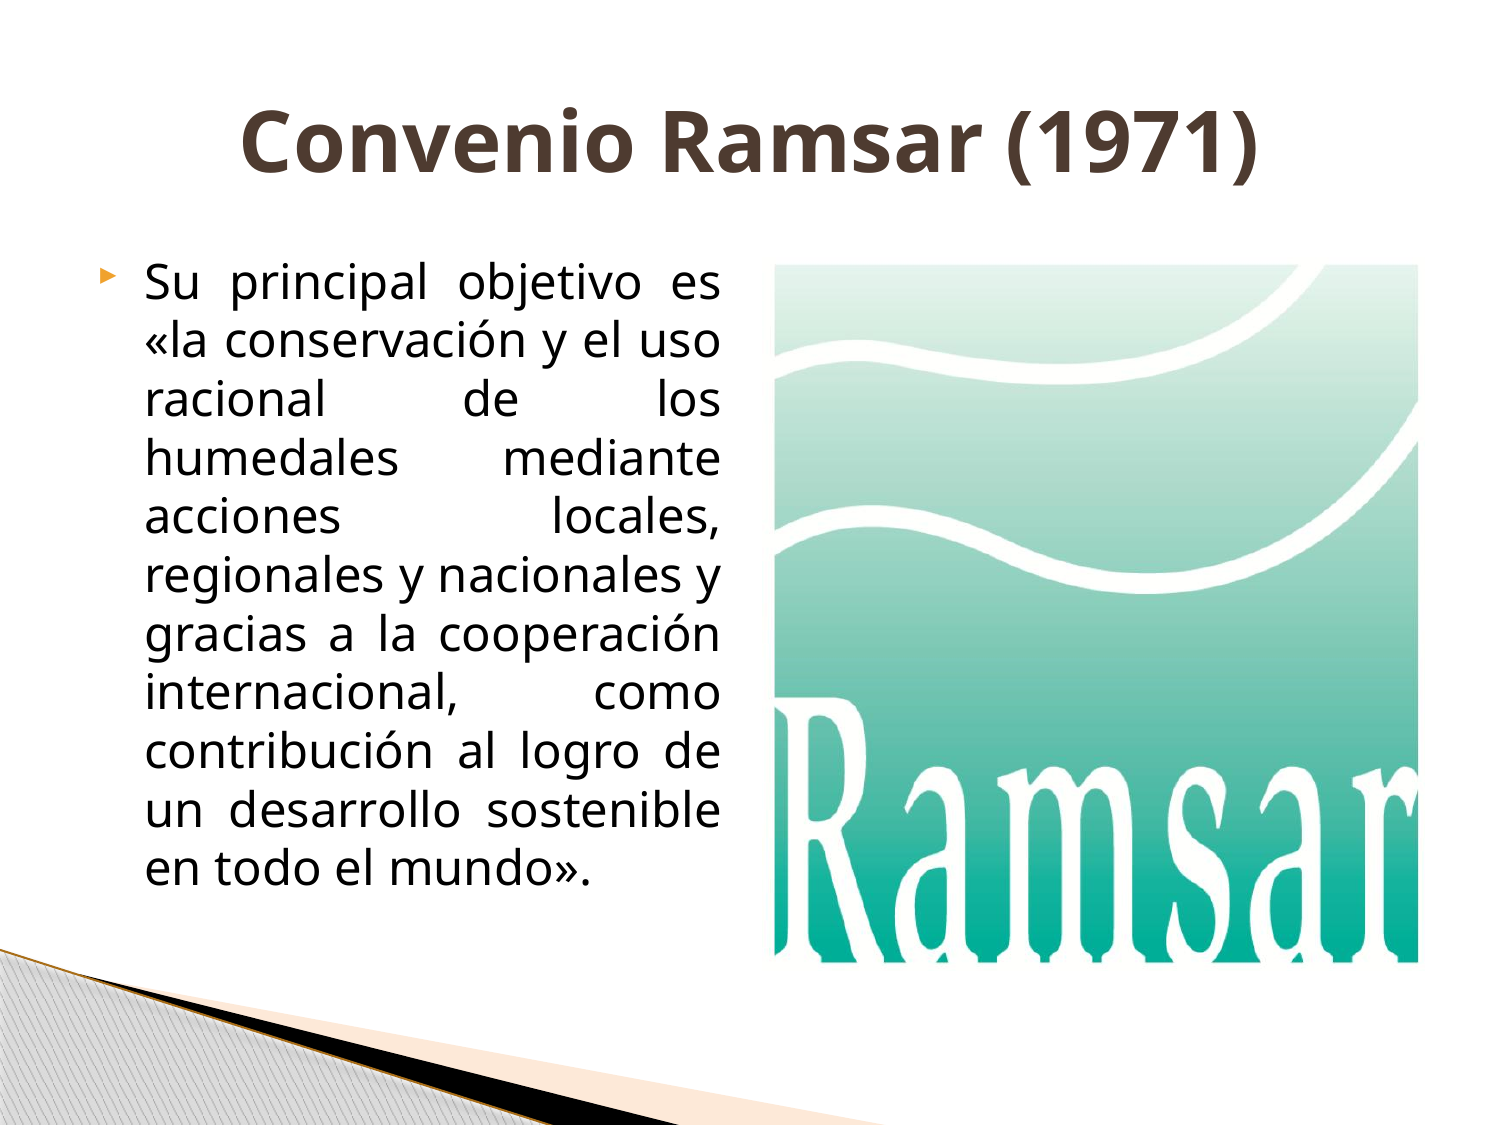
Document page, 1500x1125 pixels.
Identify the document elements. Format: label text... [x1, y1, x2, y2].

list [762, 257, 1426, 972]
title Convenio Ramsar (1971) [75, 45, 1425, 233]
list Su principal objetivo es «la conservación y el uso racional de los humedales mediante acciones locales, regionales y nacionales y gracias a la cooperación internacional, como contribución al logro de un desarrollo sostenible en todo el mundo». [75, 243, 738, 986]
